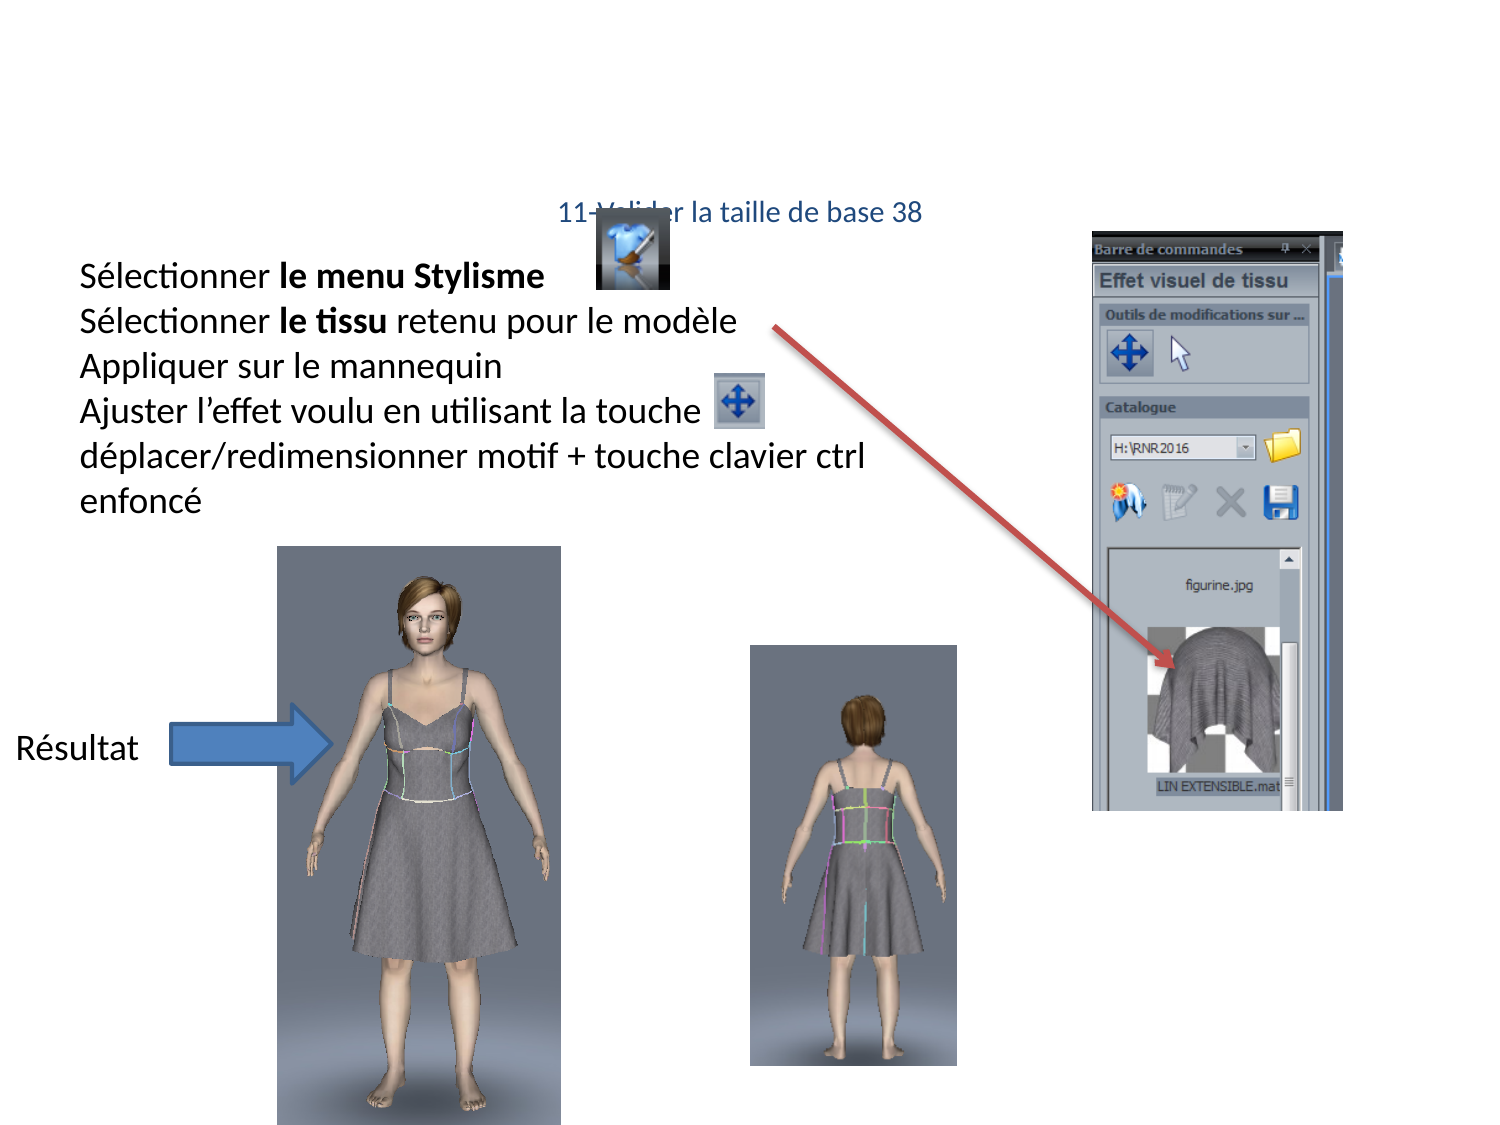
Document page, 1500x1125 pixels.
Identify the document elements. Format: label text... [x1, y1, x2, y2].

text_box Résultat [0, 715, 155, 776]
picture [749, 644, 958, 1067]
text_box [773, 326, 1176, 670]
picture [1092, 231, 1343, 811]
text_box Sélectionner le menu Stylisme Sélectionner le tissu retenu pour le modèle Appliquer sur le mannequin Ajuster l’effet voulu en utilisant la touche déplacer/redimensionner motif + touche clavier ctrl enfoncé [64, 243, 1069, 529]
picture [277, 546, 562, 1125]
title 11-Valider la taille de base 38 [64, 184, 1415, 372]
picture [714, 373, 765, 429]
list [596, 207, 671, 290]
text_box [169, 721, 272, 766]
